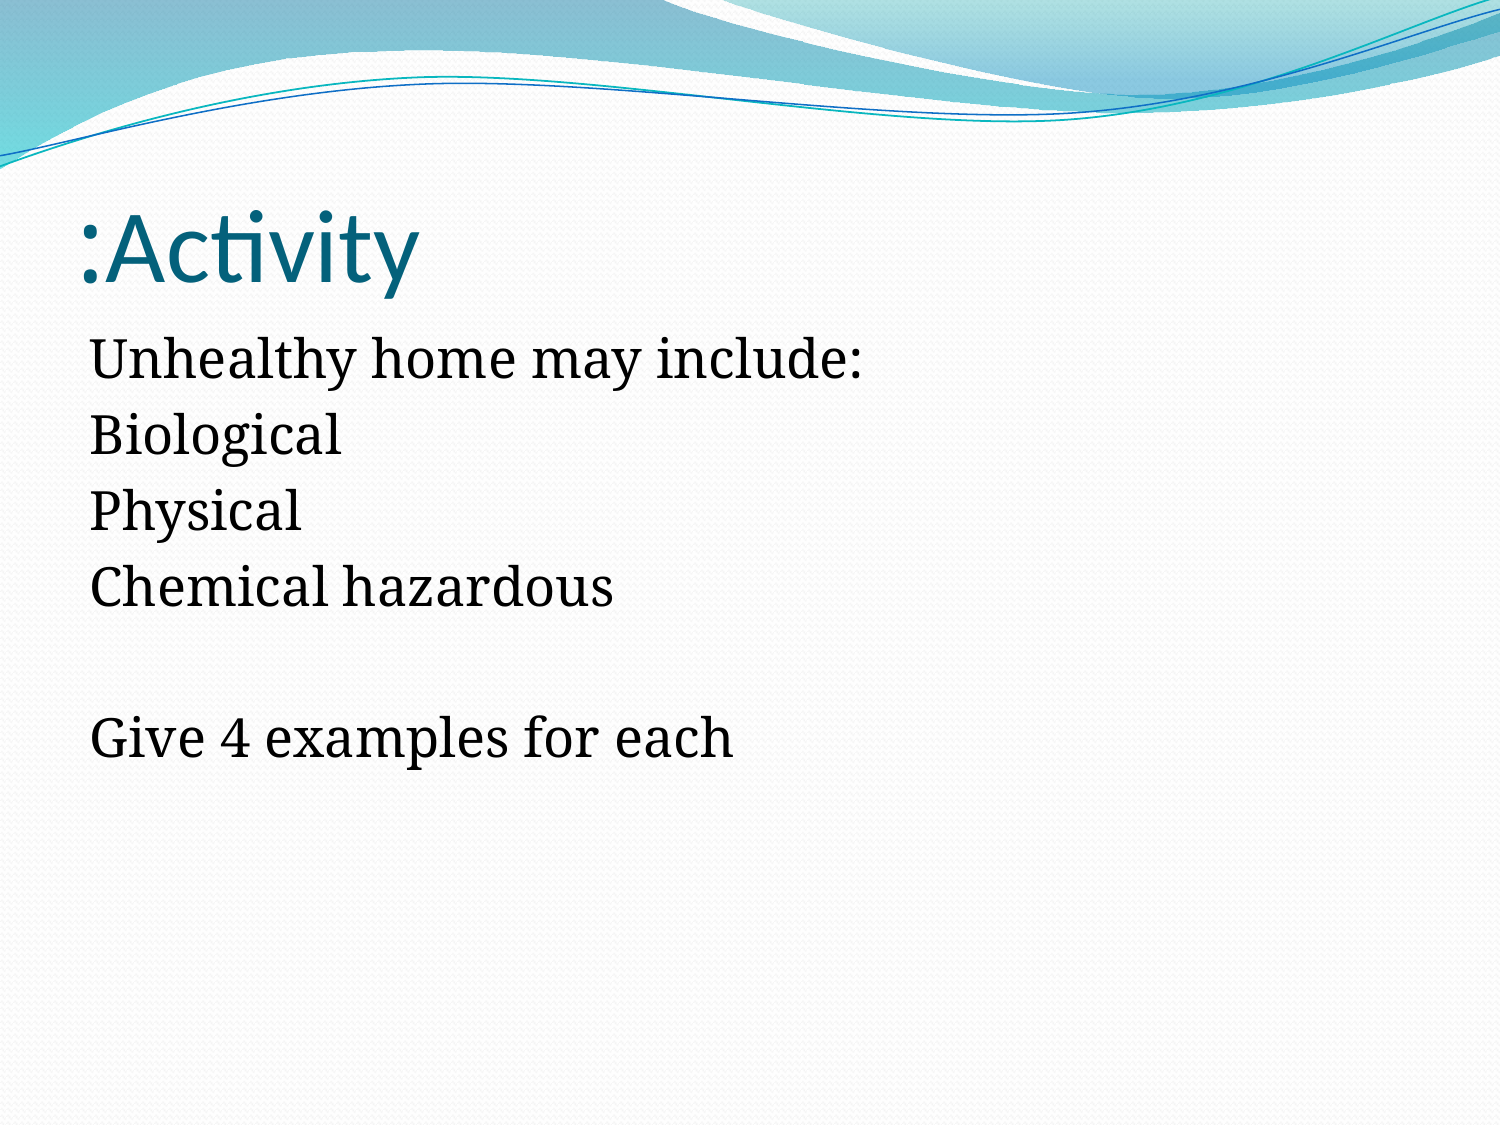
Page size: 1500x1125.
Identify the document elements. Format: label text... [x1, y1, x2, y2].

list Unhealthy home may include: Biological Physical Chemical hazardous Give 4 examples for each [75, 317, 1425, 1038]
title Activity: [75, 115, 1425, 303]
